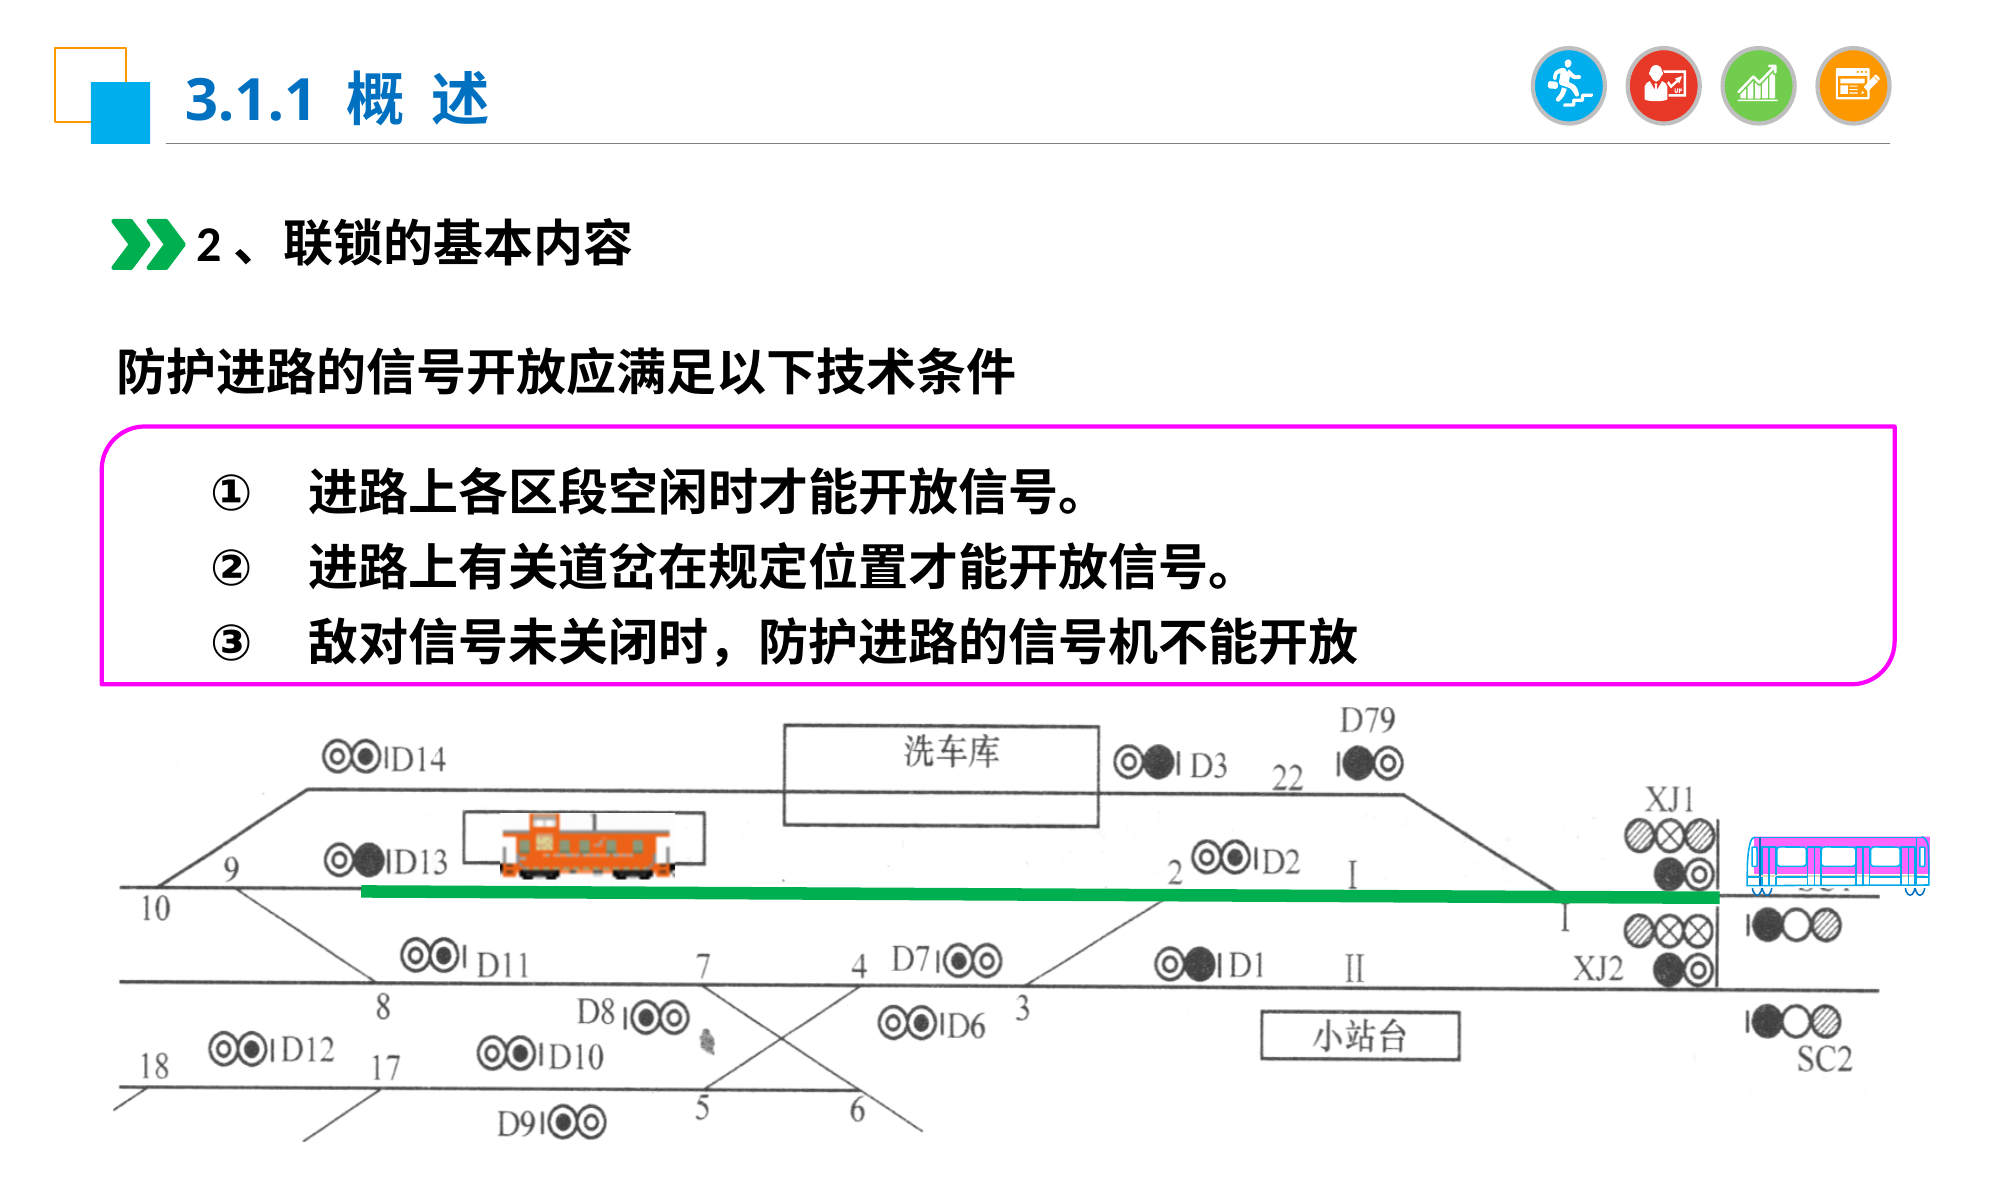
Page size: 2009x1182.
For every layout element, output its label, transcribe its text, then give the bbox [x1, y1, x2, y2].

picture [113, 707, 1880, 1142]
text_box 防护进路的信号开放应满足以下技术条件 [101, 332, 1254, 408]
text_box 3.1.1 概 述 [164, 51, 511, 142]
text_box [99, 424, 1897, 687]
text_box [113, 203, 646, 280]
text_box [1742, 836, 1931, 896]
